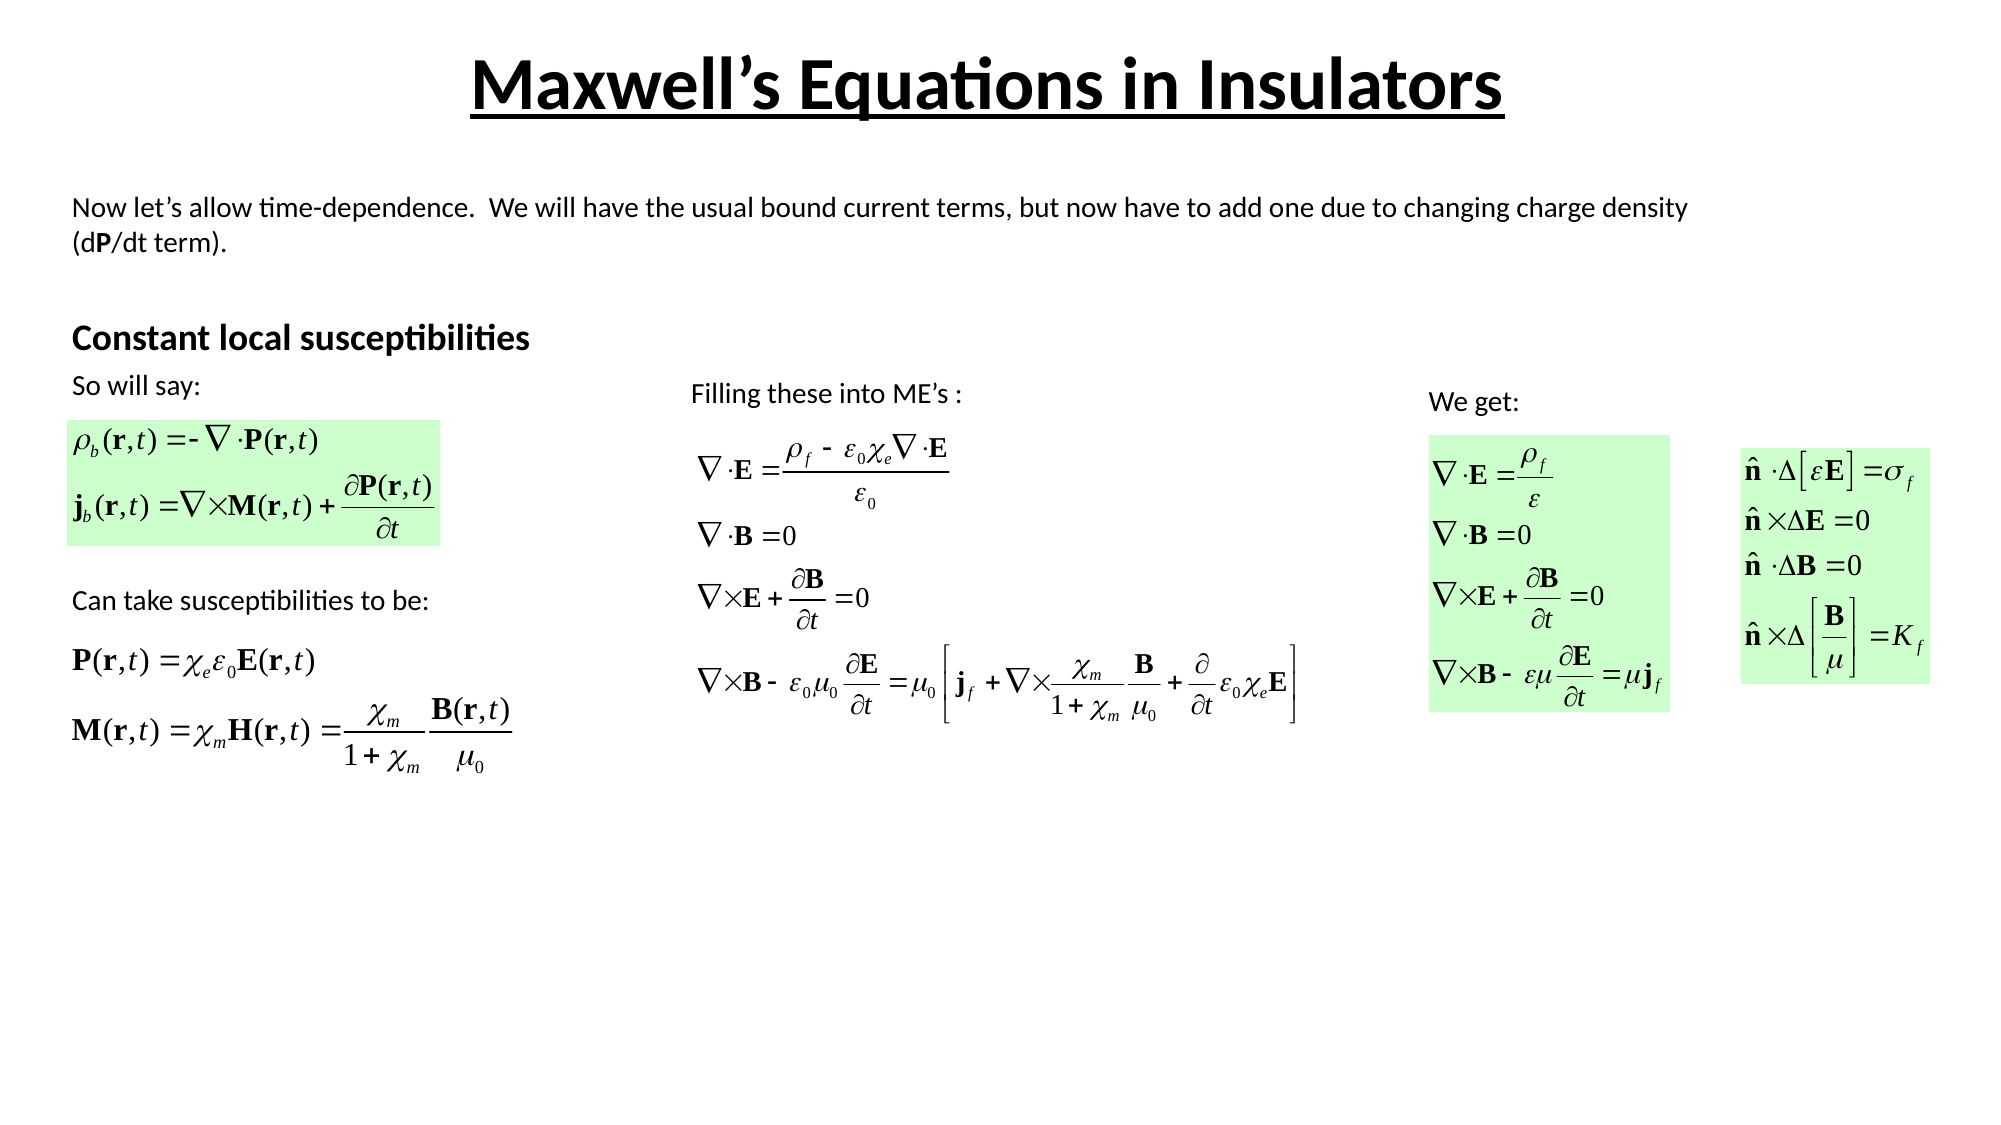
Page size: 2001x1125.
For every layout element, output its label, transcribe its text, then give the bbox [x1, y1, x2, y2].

text_box We get: [1413, 375, 1571, 425]
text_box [694, 429, 1306, 731]
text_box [1740, 448, 1931, 685]
text_box So will say: [57, 358, 252, 409]
text_box Constant local susceptibilities [57, 306, 546, 366]
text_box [67, 640, 519, 780]
title Maxwell’s Equations in Insulators [237, 19, 1738, 134]
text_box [1429, 435, 1671, 713]
text_box Filling these into ME’s : [676, 366, 1176, 417]
text_box Now let’s allow time-dependence. We will have the usual bound current terms, but now have to add one due to changing charge density (dP/dt term). [57, 180, 1760, 266]
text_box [67, 419, 441, 546]
text_box Can take susceptibilities to be: [57, 573, 556, 624]
